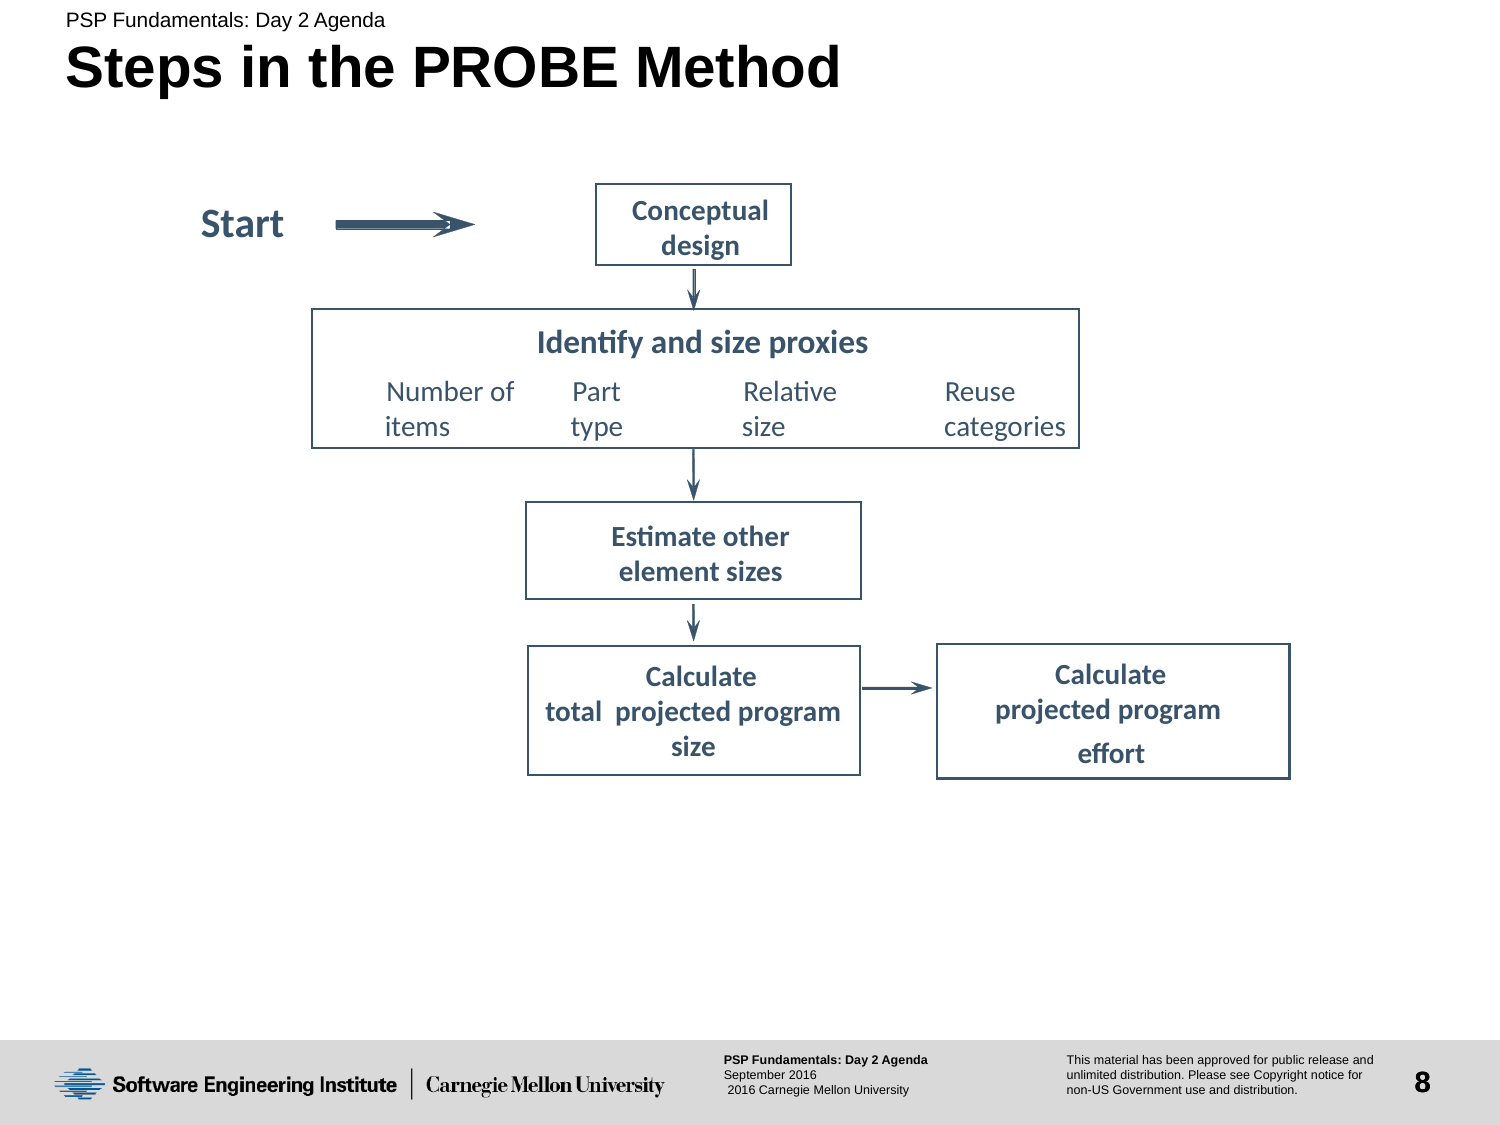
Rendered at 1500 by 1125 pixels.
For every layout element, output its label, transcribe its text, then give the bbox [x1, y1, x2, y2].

text_box [526, 502, 862, 599]
text_box [527, 645, 861, 776]
text_box Conceptual [632, 191, 770, 227]
text_box Relative [743, 372, 838, 408]
text_box [168, 257, 1332, 1077]
text_box [937, 643, 1290, 779]
text_box size [741, 407, 786, 443]
text_box Number of [386, 372, 515, 408]
text_box Reuse [944, 372, 1016, 407]
text_box projected program effort [995, 690, 1228, 770]
text_box [311, 309, 1079, 448]
text_box Calculate [1055, 655, 1167, 690]
text_box element sizes [618, 552, 783, 587]
text_box [862, 681, 933, 695]
text_box design [661, 226, 741, 262]
text_box categories [944, 407, 1067, 443]
text_box items [384, 407, 451, 443]
text_box [335, 212, 475, 237]
text_box Identify and size proxies [536, 320, 869, 361]
text_box Estimate other [611, 517, 791, 553]
text_box [596, 184, 791, 265]
picture [46, 1061, 673, 1104]
text_box [687, 449, 700, 501]
text_box [687, 604, 700, 642]
text_box type [570, 407, 624, 443]
title Steps in the PROBE Method [65, 37, 1313, 167]
text_box Start [200, 195, 285, 246]
text_box Calculate [645, 657, 758, 692]
text_box total projected program size [532, 692, 855, 763]
text_box Part [572, 372, 622, 407]
text_box [687, 268, 700, 309]
